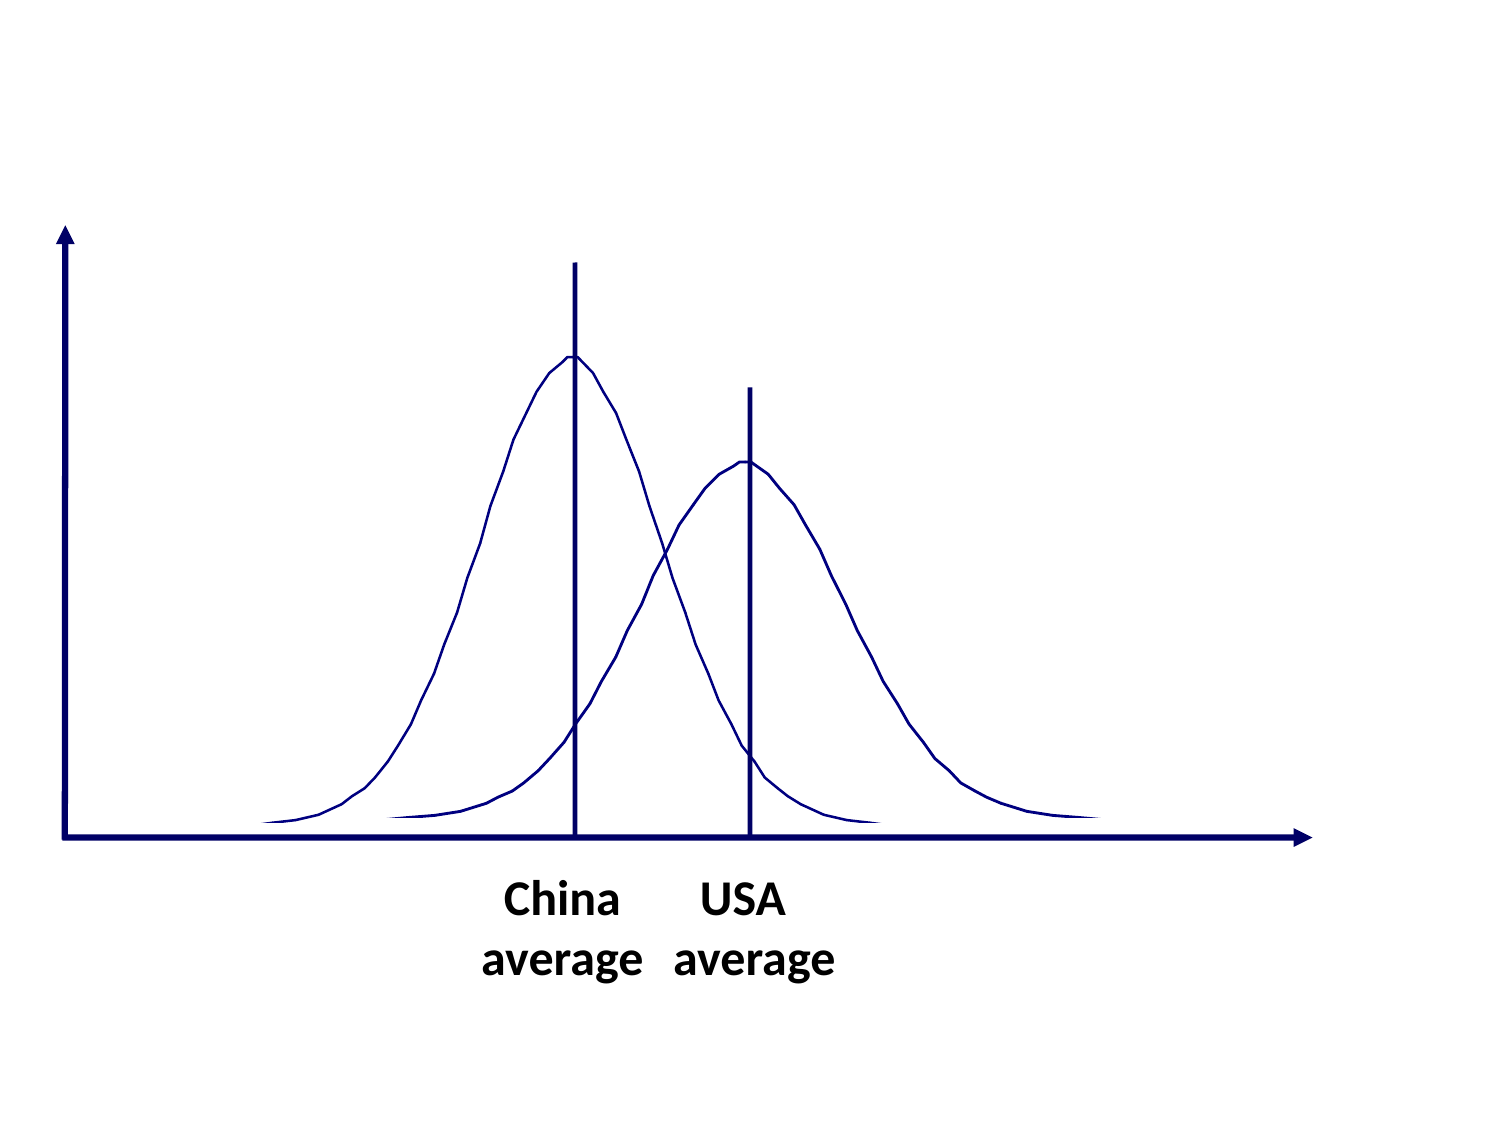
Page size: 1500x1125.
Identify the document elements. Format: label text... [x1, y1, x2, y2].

text_box China average [462, 874, 658, 994]
text_box USA average [658, 874, 851, 994]
text_box [59, 225, 69, 840]
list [1071, 341, 1301, 851]
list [74, 199, 1068, 866]
text_box [1304, 833, 1313, 842]
